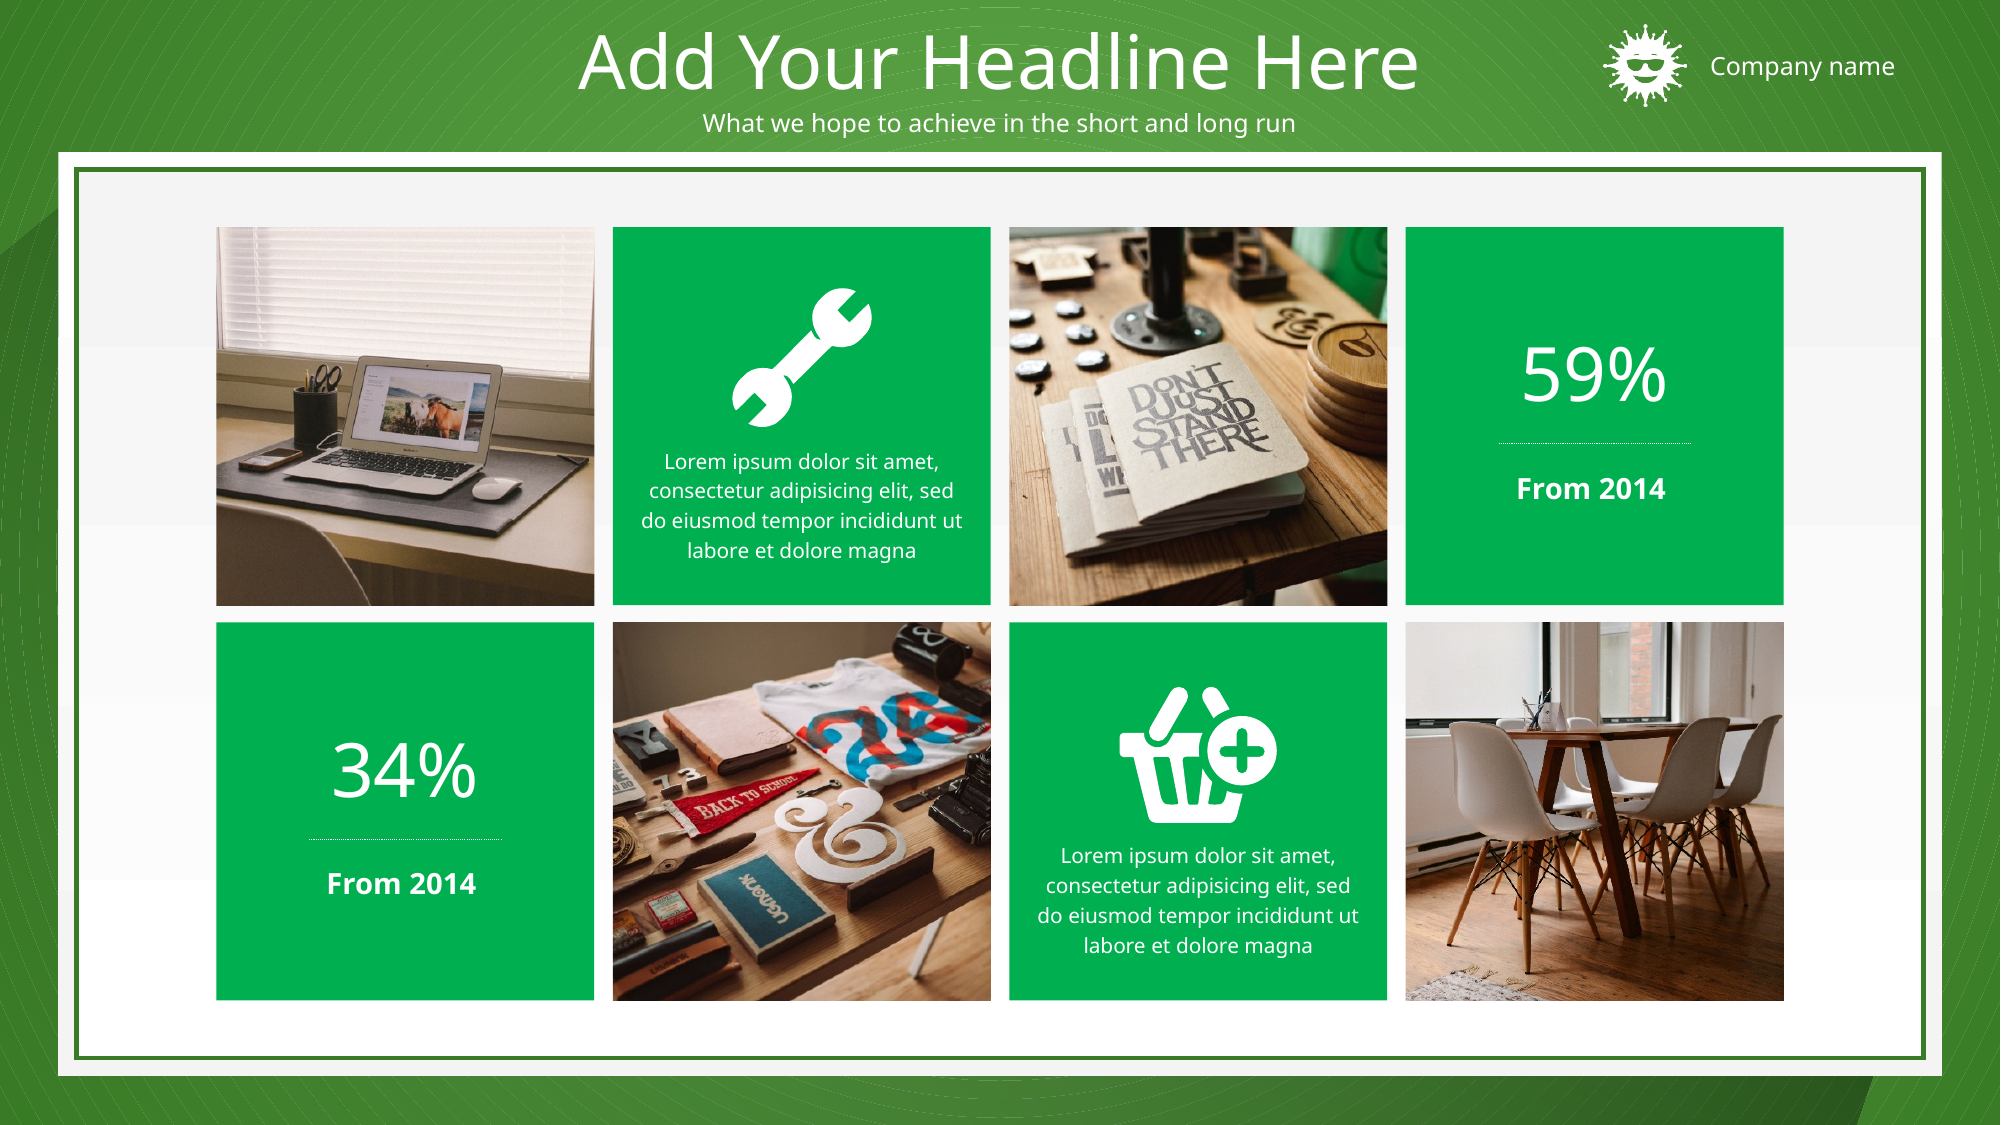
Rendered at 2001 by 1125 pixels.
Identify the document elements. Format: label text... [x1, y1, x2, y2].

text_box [275, 714, 535, 909]
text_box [622, 288, 982, 573]
picture [1009, 227, 1388, 606]
picture [1603, 24, 1687, 107]
text_box Add Your Headline Here [563, 7, 1437, 113]
text_box [612, 226, 992, 606]
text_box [1465, 318, 1725, 514]
text_box [1008, 621, 1388, 1001]
text_box What we hope to achieve in the short and long run [687, 97, 1313, 145]
picture [1405, 622, 1784, 1001]
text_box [1018, 684, 1378, 967]
text_box [1405, 226, 1785, 606]
picture [612, 622, 991, 1001]
text_box [0, 206, 1874, 1125]
text_box [57, 151, 1943, 1077]
text_box [76, 168, 1924, 1059]
text_box [215, 621, 595, 1001]
picture [216, 227, 595, 606]
